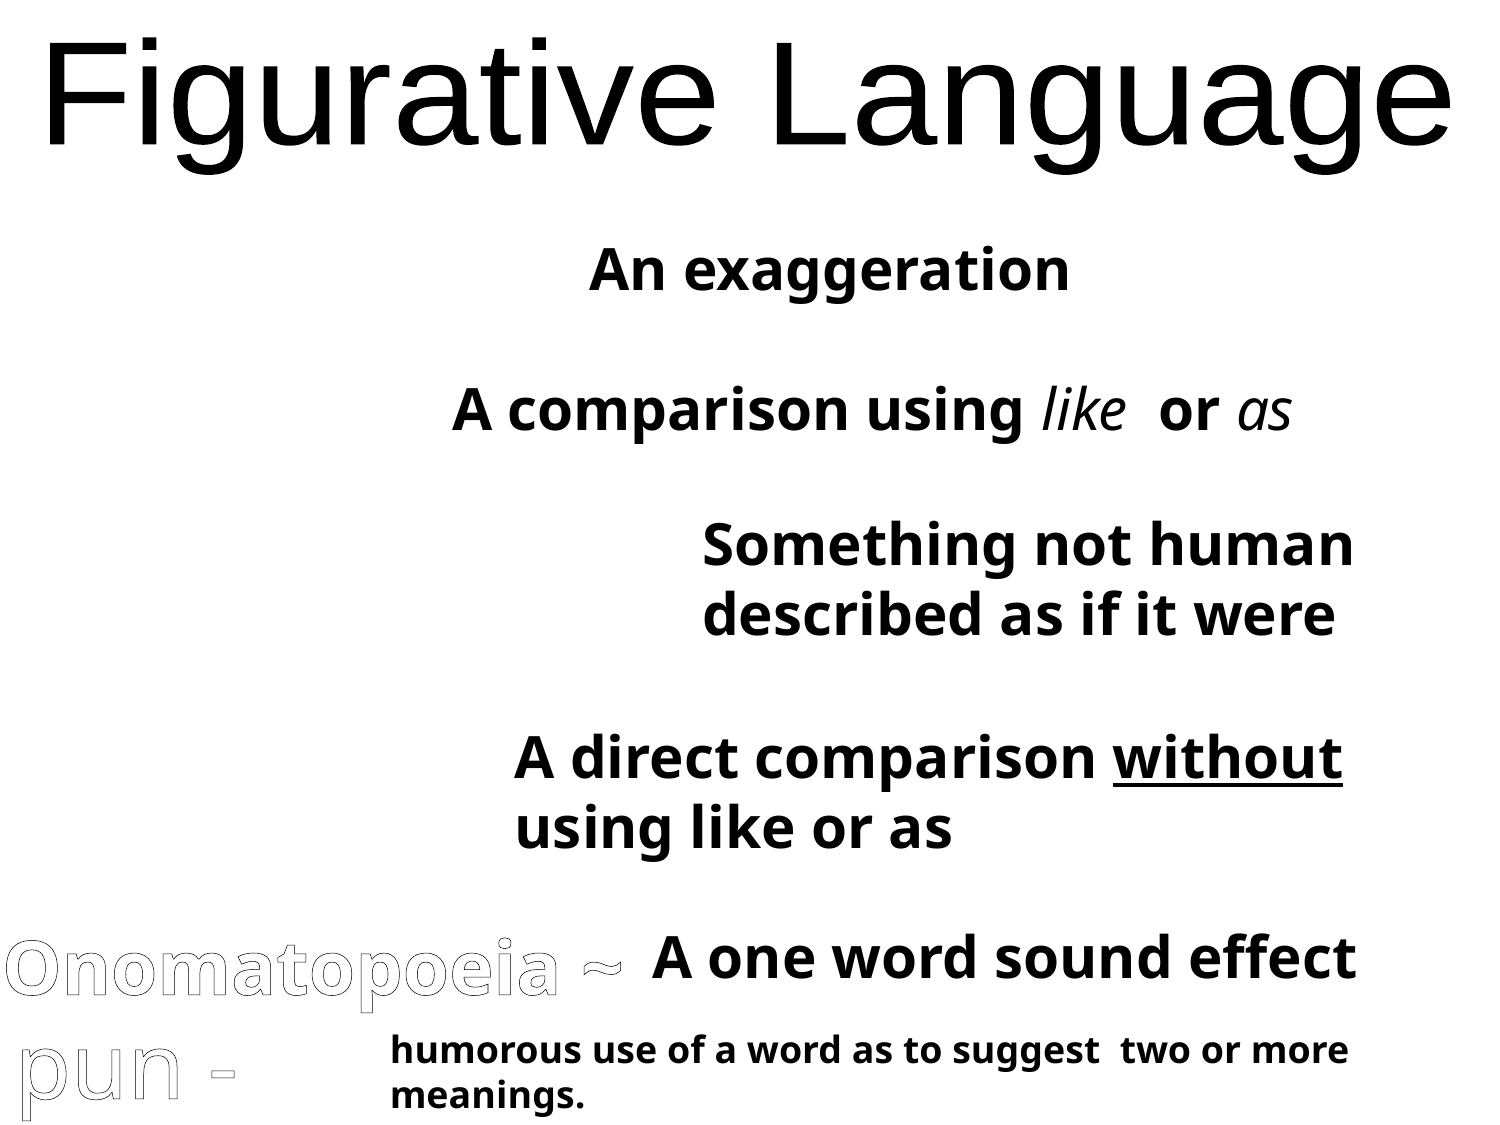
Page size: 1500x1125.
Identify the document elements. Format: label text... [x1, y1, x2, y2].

text_box A comparison using like or as [437, 364, 1500, 450]
text_box A one word sound effect [637, 912, 1463, 998]
text_box An exaggeration [575, 224, 1500, 310]
text_box Something not human described as if it were [687, 499, 1500, 655]
text_box Onomatopoeia ~ [0, 912, 665, 999]
text_box pun - [0, 999, 763, 1125]
text_box A direct comparison without using like or as [500, 712, 1500, 868]
text_box humorous use of a word as to suggest two or more meanings. [374, 1018, 1500, 1124]
